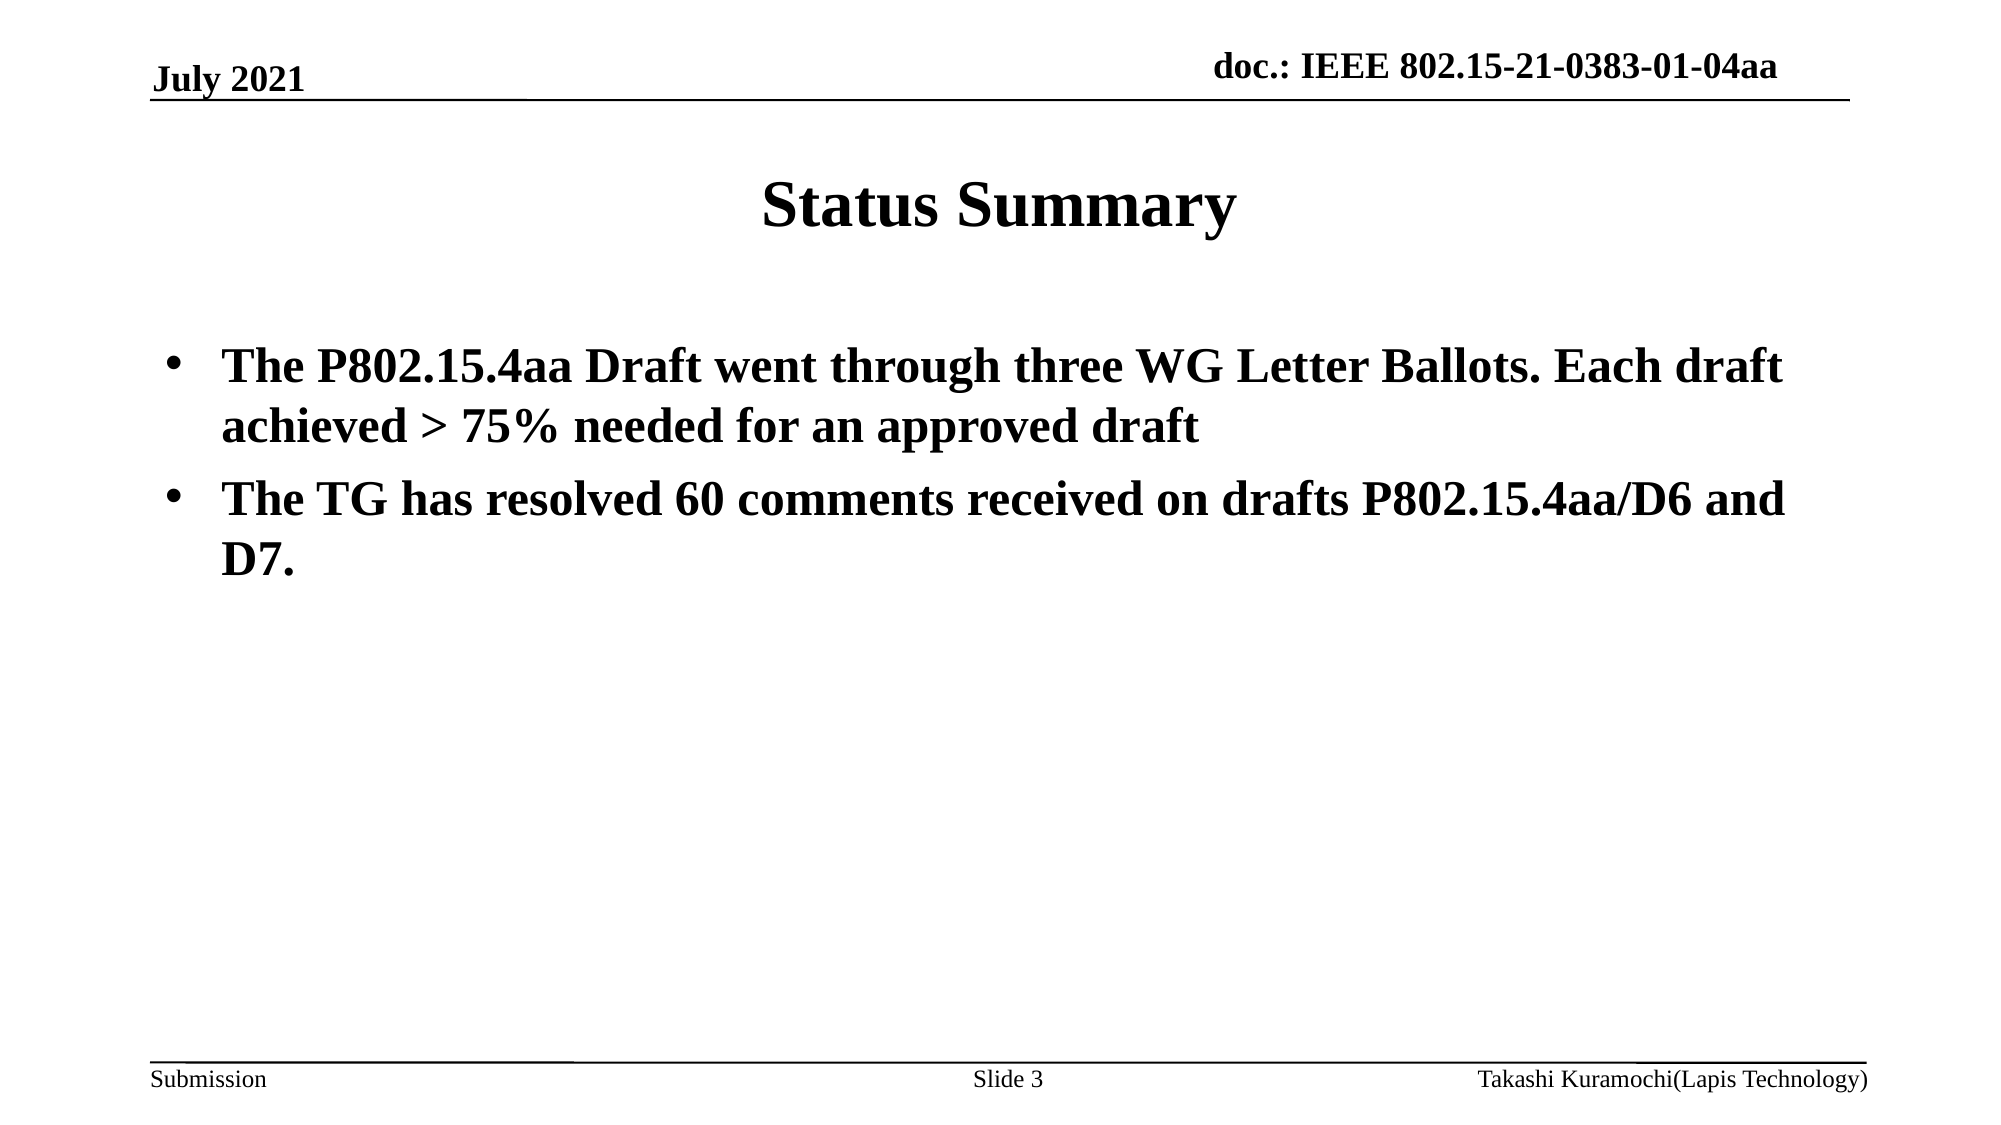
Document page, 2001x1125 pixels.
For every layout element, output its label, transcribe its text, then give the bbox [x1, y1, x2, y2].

slide_number Slide 3 [950, 1061, 1067, 1123]
footer Takashi Kuramochi(Lapis Technology) [1171, 1061, 1869, 1093]
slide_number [152, 54, 563, 100]
list The P802.15.4aa Draft went through three WG Letter Ballots. Each draft achieved > 75% needed for an approved draft The TG has resolved 60 comments received on drafts P802.15.4aa/D6 and D7. [149, 324, 1850, 1000]
title Status Summary [149, 112, 1850, 288]
